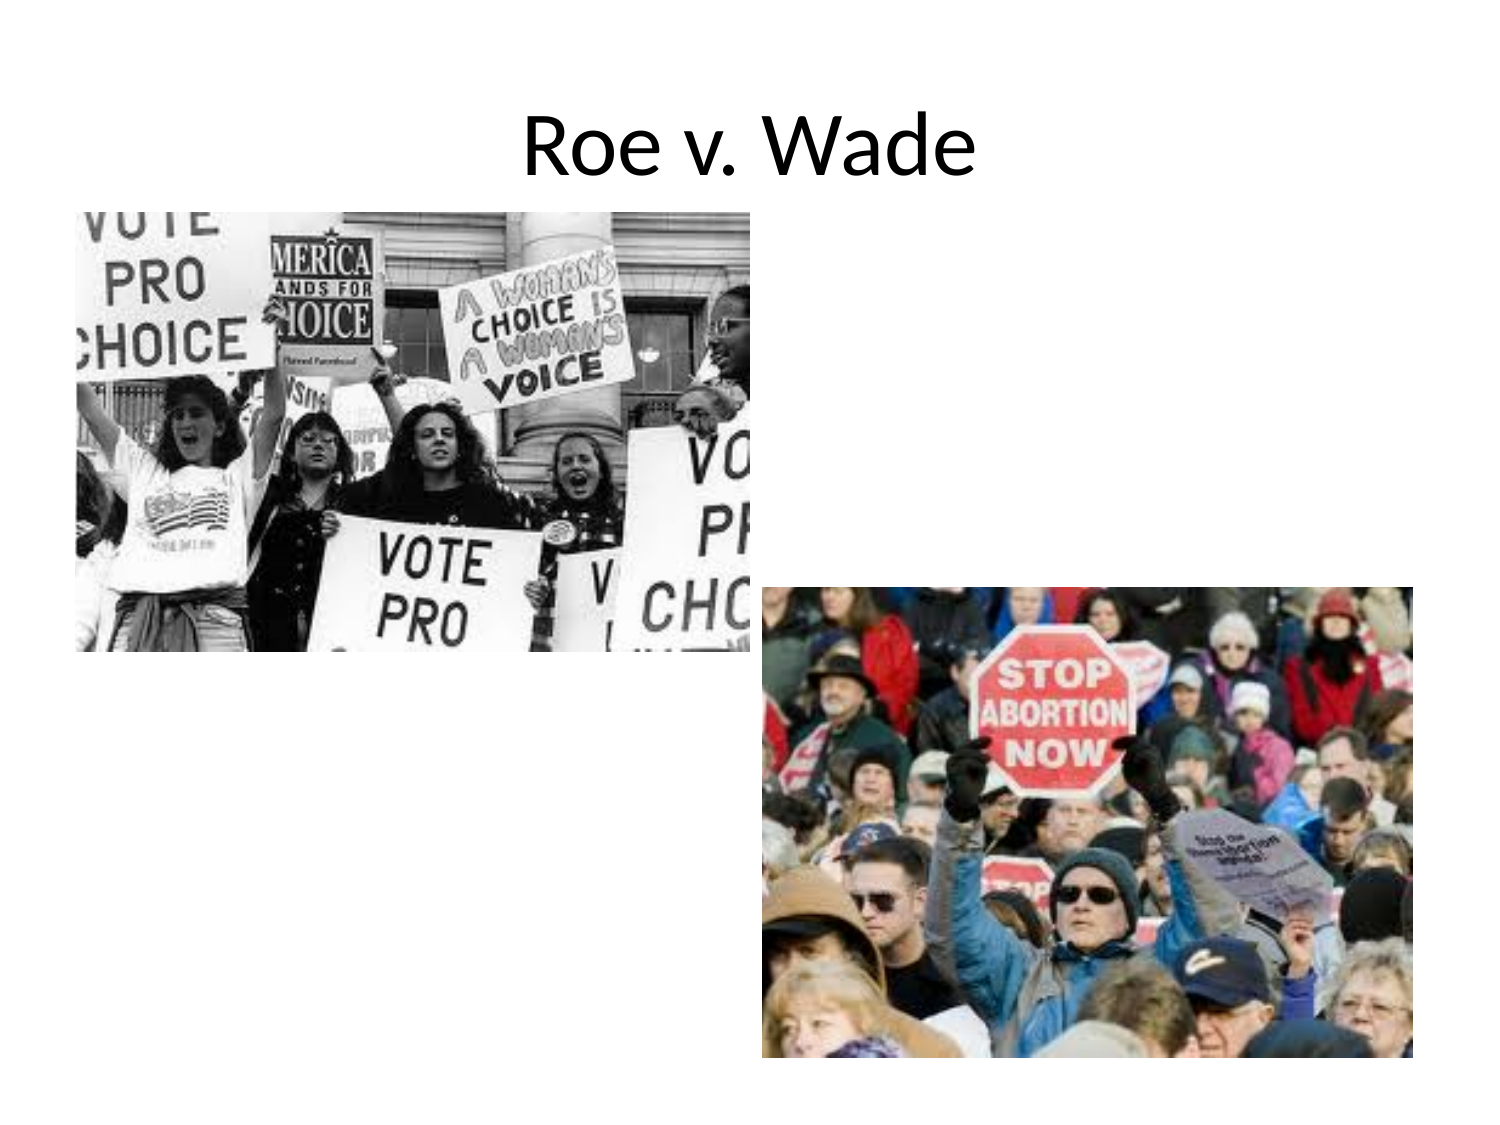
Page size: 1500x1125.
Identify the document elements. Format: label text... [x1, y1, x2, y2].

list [74, 212, 751, 653]
picture [762, 587, 1413, 1058]
title Roe v. Wade [75, 45, 1425, 233]
